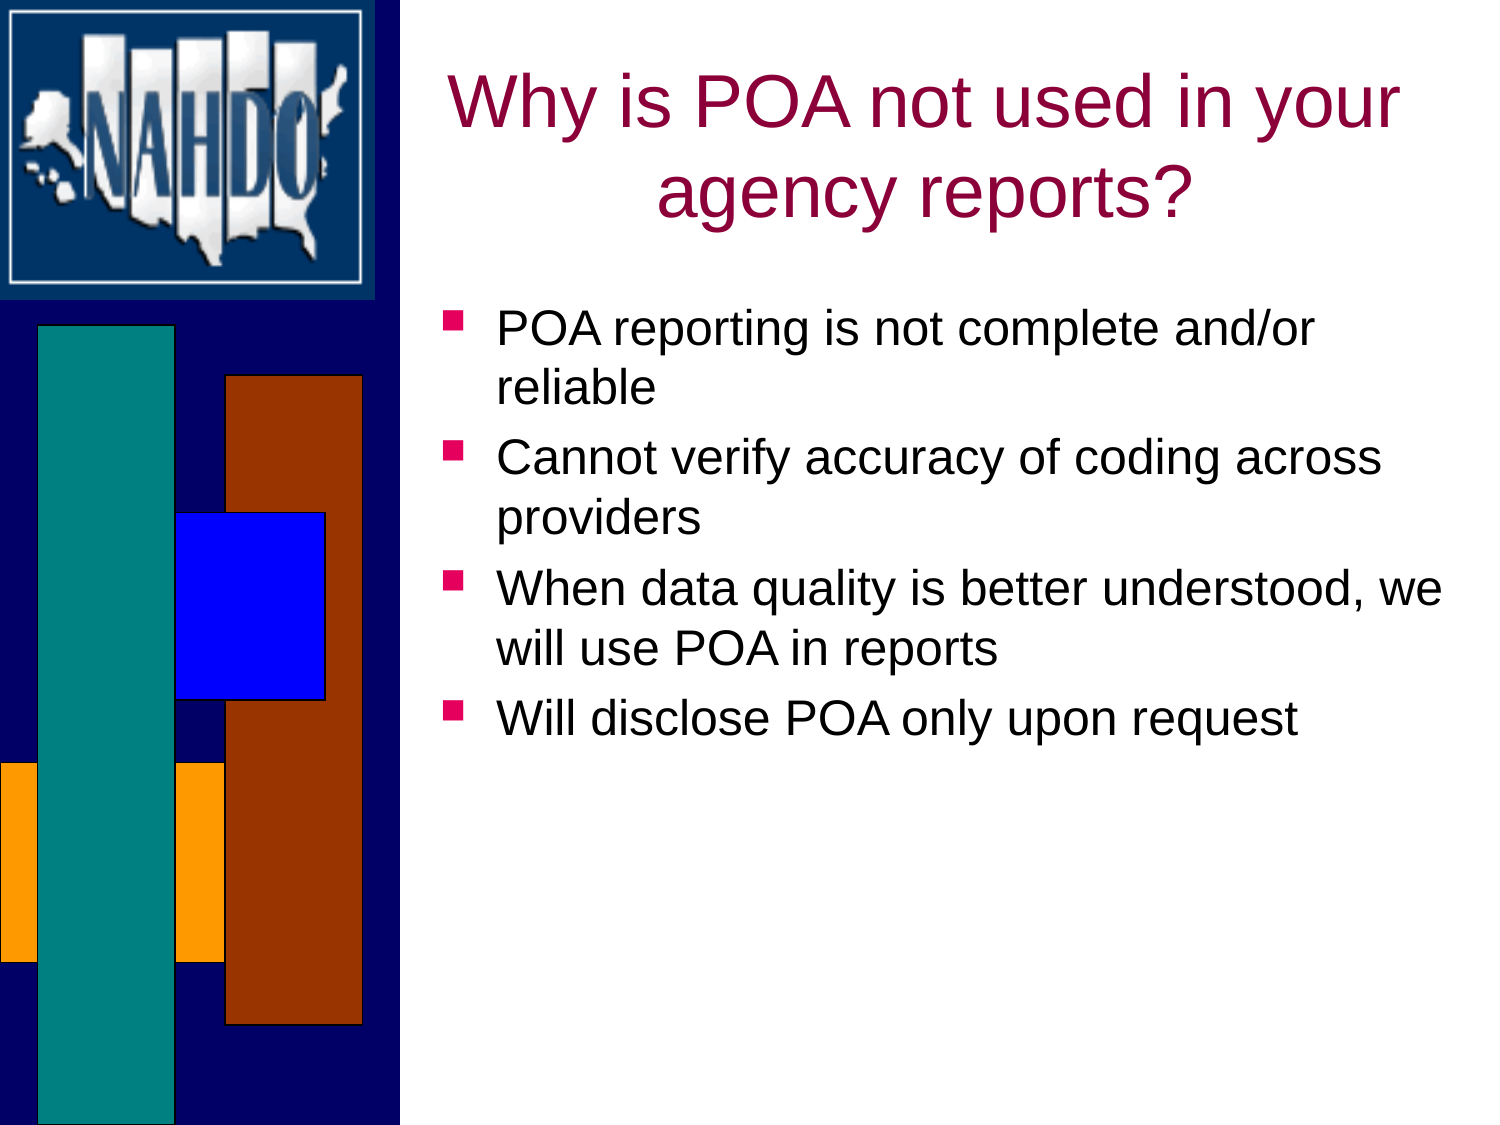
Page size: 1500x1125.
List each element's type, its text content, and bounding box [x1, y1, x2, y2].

list POA reporting is not complete and/or reliable Cannot verify accuracy of coding across providers When data quality is better understood, we will use POA in reports Will disclose POA only upon request [424, 287, 1476, 1026]
picture [0, 0, 375, 300]
title Why is POA not used in your agency reports? [399, 87, 1451, 288]
